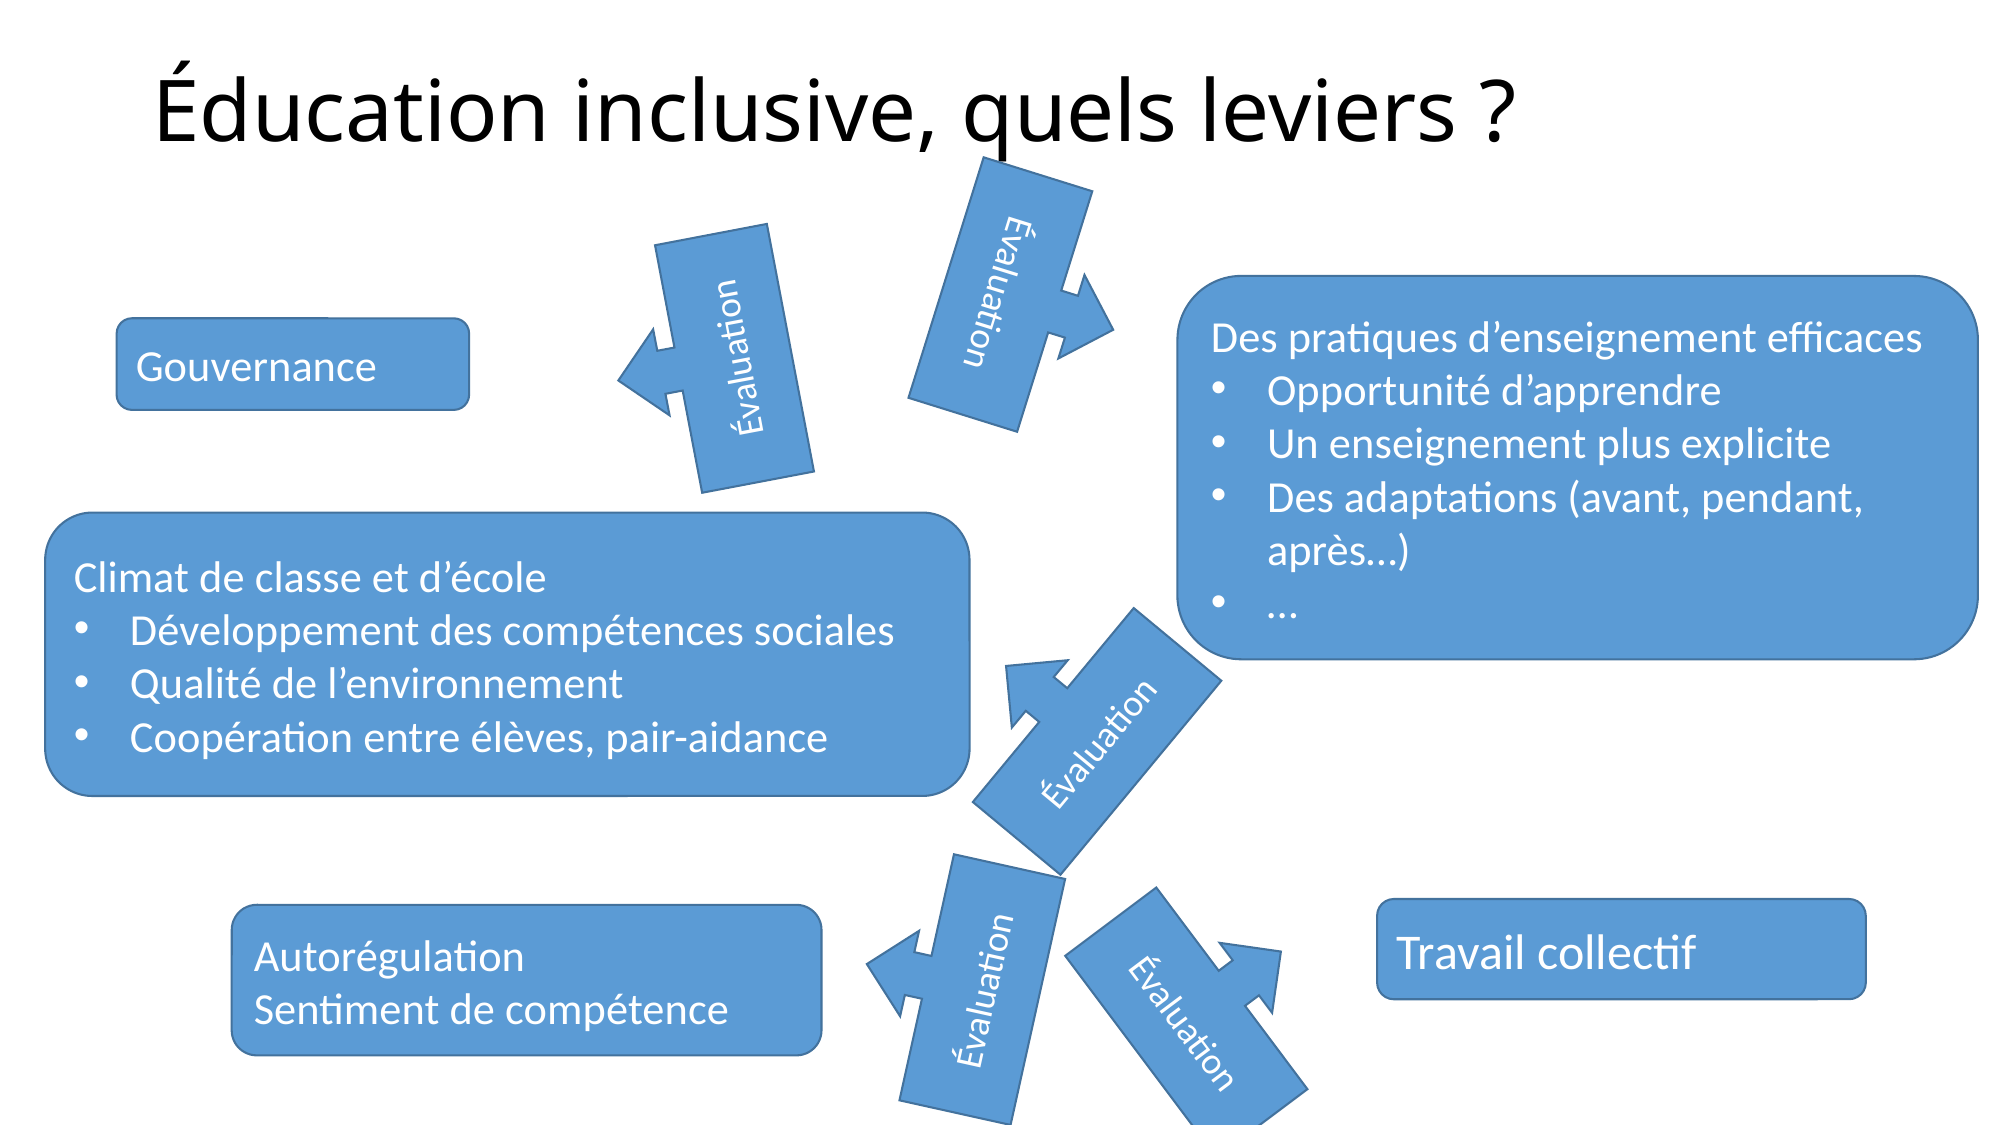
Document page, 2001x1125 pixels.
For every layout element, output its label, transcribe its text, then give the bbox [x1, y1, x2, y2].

text_box Travail collectif [1376, 897, 1867, 1001]
text_box Évaluation [971, 606, 1223, 876]
title Éducation inclusive, quels leviers ? [137, 59, 1863, 168]
text_box Climat de classe et d’école Développement des compétences sociales Qualité de l’environnement Coopération entre élèves, pair-aidance [44, 511, 971, 798]
text_box Évaluation [1063, 886, 1309, 1125]
text_box Évaluation [616, 222, 816, 494]
text_box Autorégulation Sentiment de compétence [230, 903, 823, 1057]
text_box Gouvernance [115, 317, 471, 411]
text_box Évaluation [865, 853, 1067, 1125]
text_box Des pratiques d’enseignement efficaces Opportunité d’apprendre Un enseignement plus explicite Des adaptations (avant, pendant, après…) … [1176, 274, 1979, 661]
text_box Évaluation [907, 156, 1115, 434]
